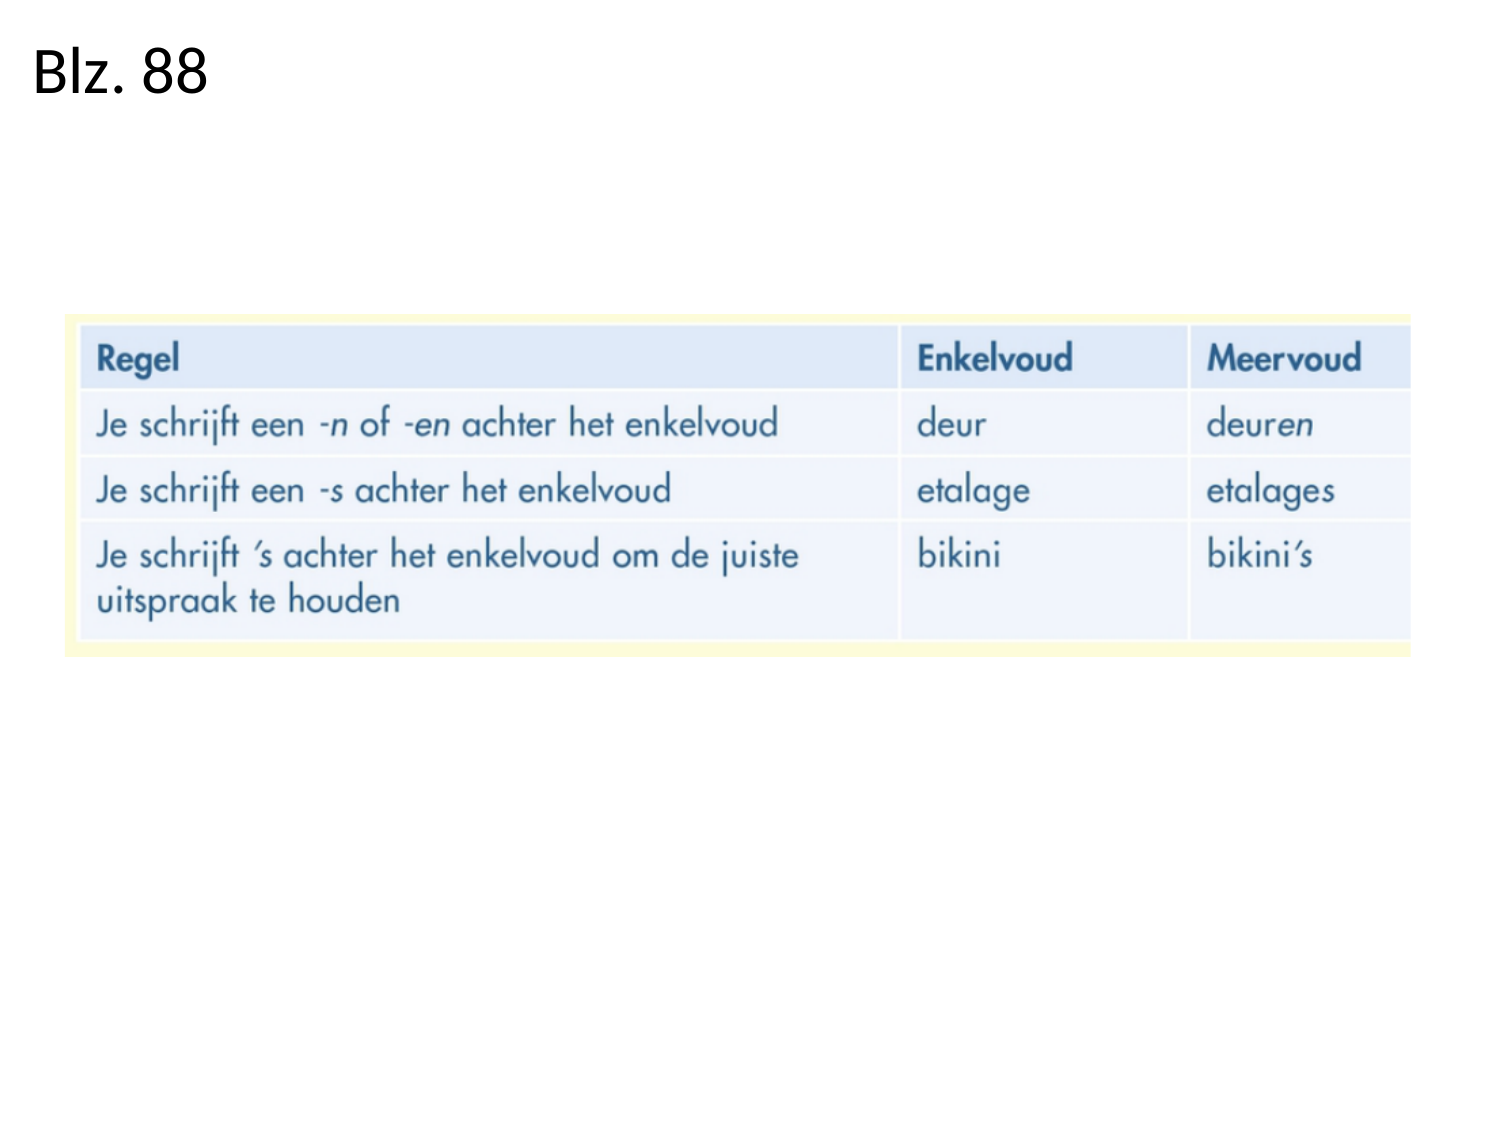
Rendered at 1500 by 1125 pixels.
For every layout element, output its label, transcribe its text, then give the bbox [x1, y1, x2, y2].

picture [64, 314, 1411, 658]
text_box Blz. 88 [17, 19, 969, 110]
